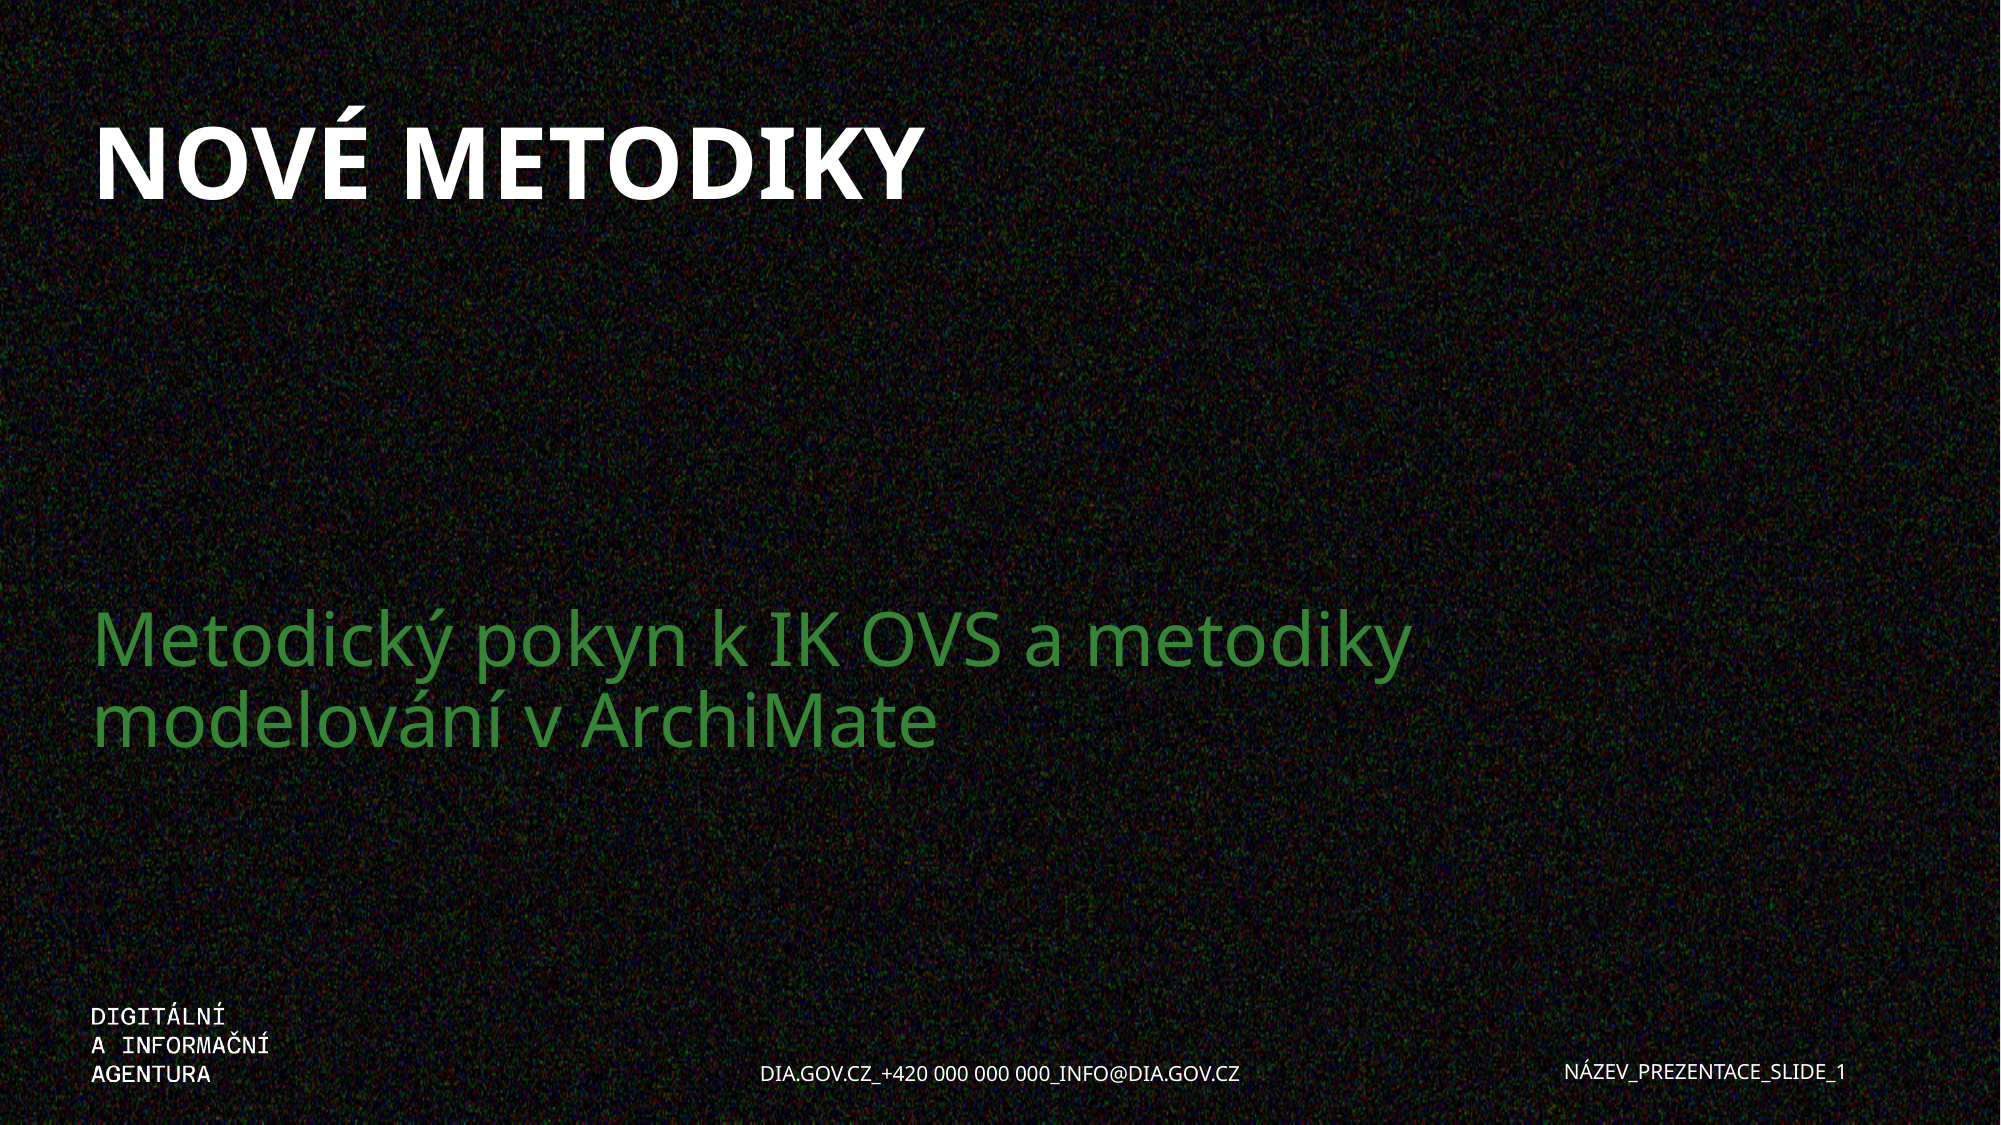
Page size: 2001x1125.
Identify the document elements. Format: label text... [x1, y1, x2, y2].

list Metodický pokyn k IK OVS a metodiky modelování v ArchiMate [76, 593, 1802, 840]
picture [0, 0, 2001, 1125]
slide_number NÁZEV_PREZENTACE_SLIDE_1 [1412, 1042, 1863, 1103]
title Nové metodiky [76, 41, 1761, 229]
footer DIA.GOV.CZ_+420 000 000 000_INFO@DIA.GOV.CZ [662, 1042, 1338, 1103]
